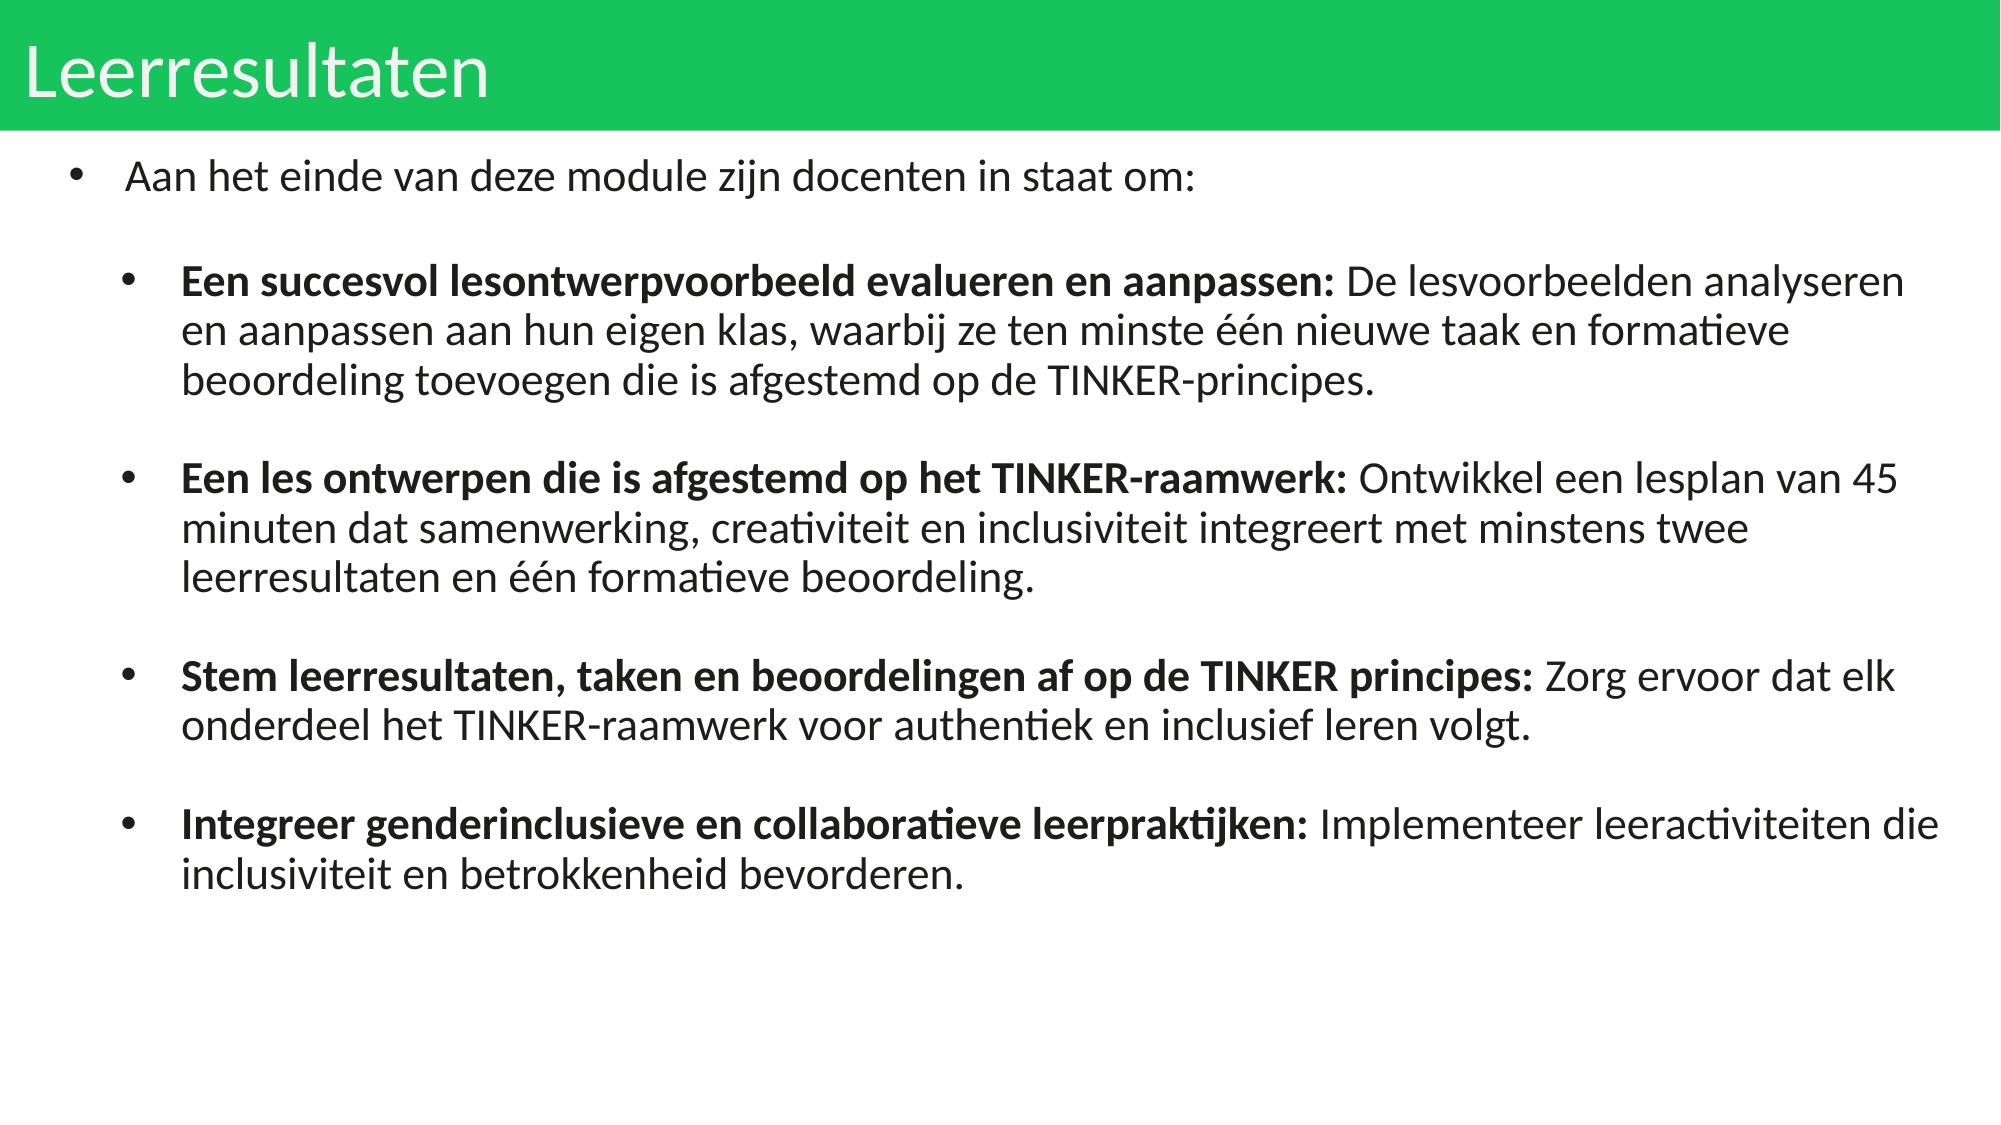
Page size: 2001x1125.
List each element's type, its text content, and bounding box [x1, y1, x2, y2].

title Leerresultaten [16, 13, 1976, 131]
list Aan het einde van deze module zijn docenten in staat om: Een succesvol lesontwerpvoorbeeld evalueren en aanpassen: De lesvoorbeelden analyseren en aanpassen aan hun eigen klas, waarbij ze ten minste één nieuwe taak en formatieve beoordeling toevoegen die is afgestemd op de TINKER-principes. Een les ontwerpen die is afgestemd op het TINKER-raamwerk: Ontwikkel een lesplan van 45 minuten dat samenwerking, creativiteit en inclusiviteit integreert met minstens twee leerresultaten en één formatieve beoordeling. Stem leerresultaten, taken en beoordelingen af op de TINKER principes: Zorg ervoor dat elk onderdeel het TINKER-raamwerk voor authentiek en inclusief leren volgt. Integreer genderinclusieve en collaboratieve leerpraktijken: Implementeer leeractiviteiten die inclusiviteit en betrokkenheid bevorderen. [16, 144, 1976, 1108]
